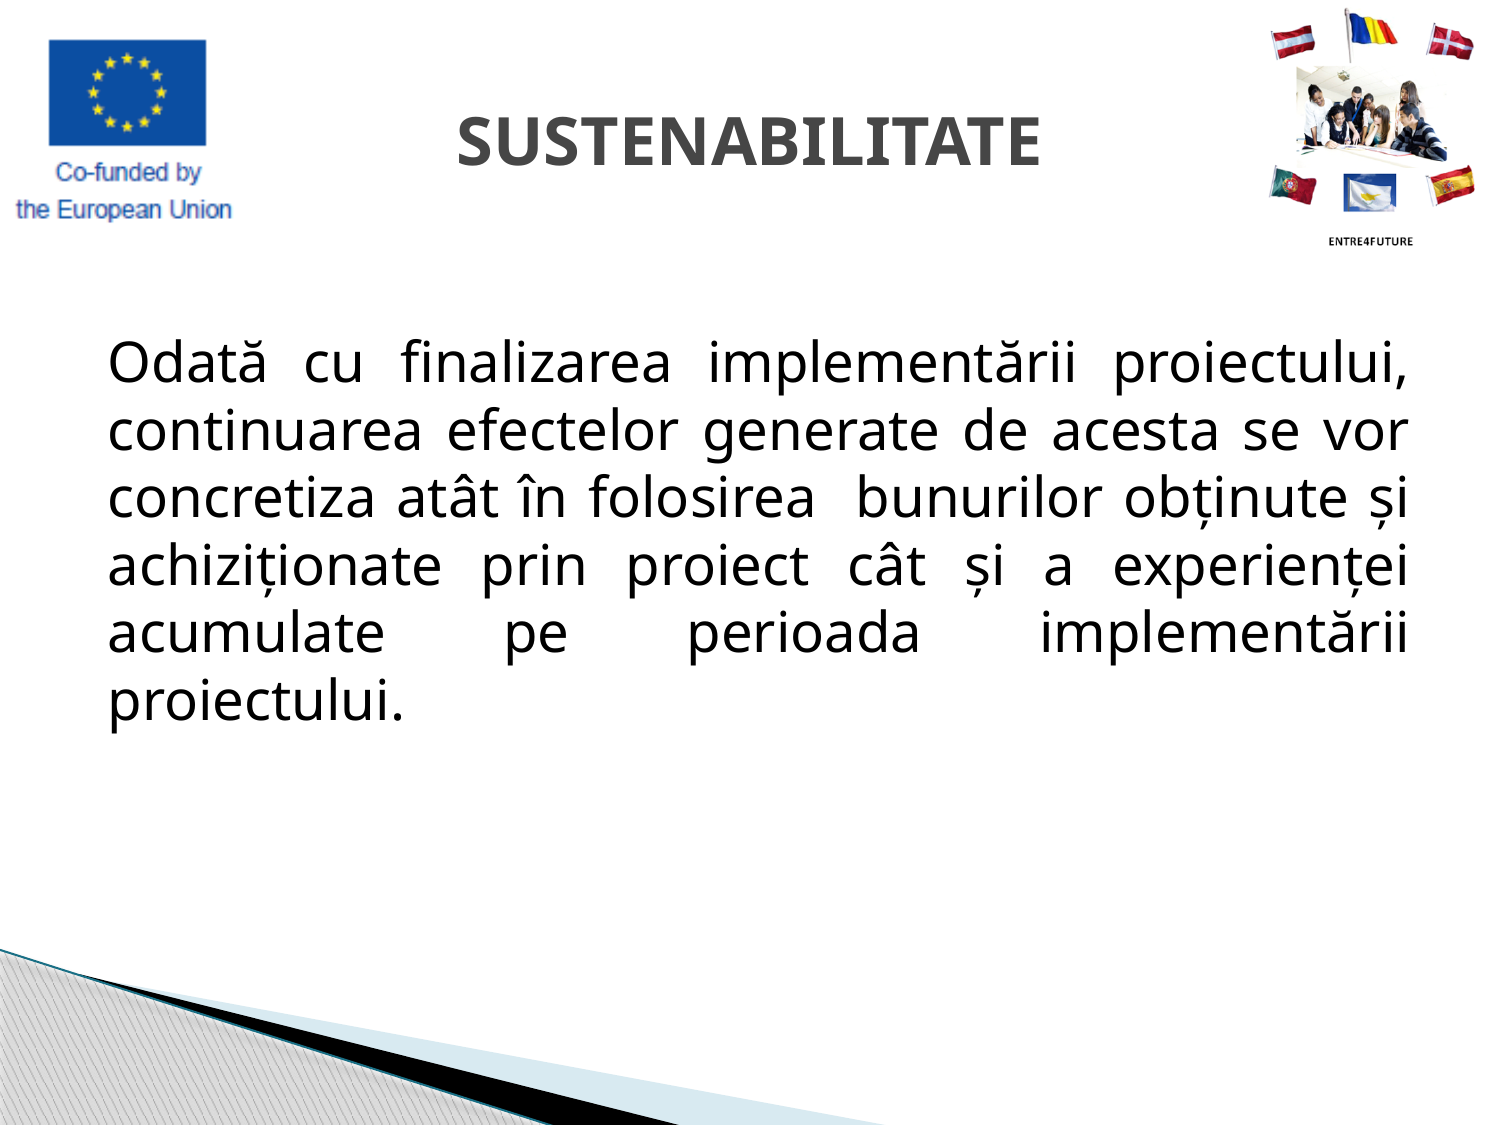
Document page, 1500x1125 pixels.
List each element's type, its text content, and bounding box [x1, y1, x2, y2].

title SUSTENABILITATE [258, 45, 1246, 233]
picture [0, 0, 253, 251]
list Odată cu finalizarea implementării proiectului, continuarea efectelor generate de acesta se vor concretiza atât în folosirea bunurilor obţinute şi achiziţionate prin proiect cât şi a experienţei acumulate pe perioada implementării proiectului. [75, 243, 1425, 986]
picture [1252, 0, 1500, 270]
